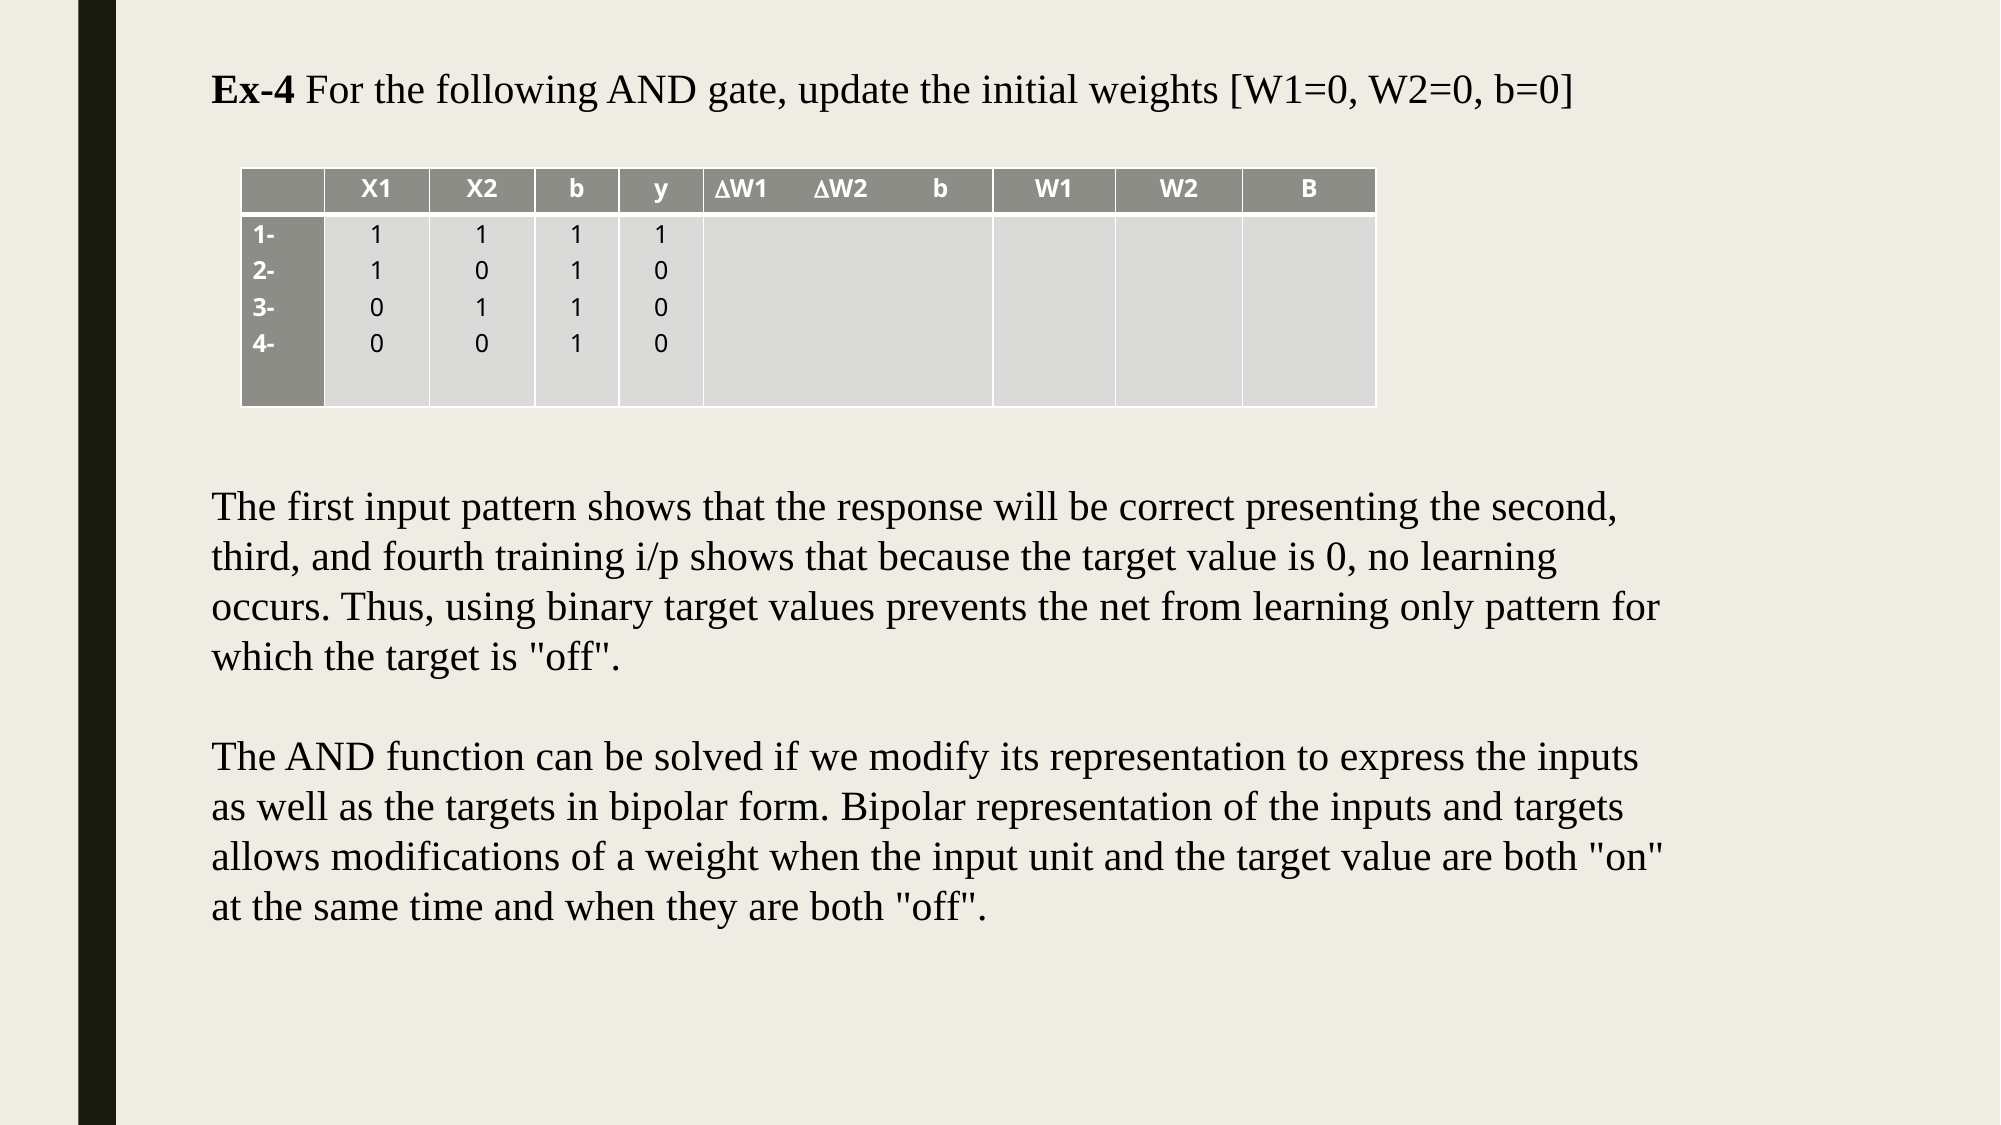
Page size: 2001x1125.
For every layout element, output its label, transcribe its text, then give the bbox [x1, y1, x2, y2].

table_cell 1 0 0 0 [620, 217, 703, 406]
table_cell 1 1 1 1 [536, 217, 618, 406]
table_header y [620, 169, 703, 212]
table_header [242, 169, 324, 212]
table_header b [536, 169, 618, 212]
table_cell [994, 217, 1115, 406]
table_cell 1 0 1 0 [430, 217, 534, 406]
table_cell 1 1 0 0 [325, 217, 429, 406]
table_cell [704, 217, 992, 406]
table_cell 1- 2- 3- 4- [242, 217, 324, 406]
table_cell [1243, 217, 1375, 406]
table_header W1 [994, 169, 1115, 212]
table_header W2 [1116, 169, 1242, 212]
table_header X1 [325, 169, 429, 212]
text_box Ex-4 For the following AND gate, update the initial weights [W1=0, W2=0, b=0] The first input pattern shows that the response will be correct presenting the second, third, and fourth training i/p shows that because the target value is 0, no learning occurs. Thus, using binary target values prevents the net from learning only pattern for which the target is "off". The AND function can be solved if we modify its representation to express the inputs as well as the targets in bipolar form. Bipolar representation of the inputs and targets allows modifications of a weight when the input unit and the target value are both "on" at the same time and when they are both "off". [196, 50, 1691, 1125]
table_header X2 [430, 169, 534, 212]
table_header W1 W2 b [704, 169, 992, 212]
table_header B [1243, 169, 1375, 212]
table_cell [1116, 217, 1242, 406]
